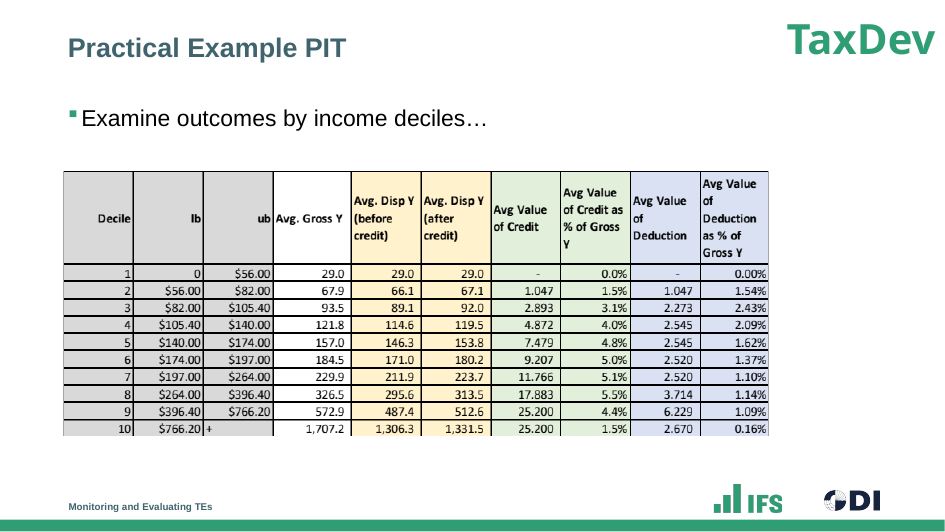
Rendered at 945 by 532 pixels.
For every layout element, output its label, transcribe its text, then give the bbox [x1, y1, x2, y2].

picture [824, 490, 880, 511]
footer Monitoring and Evaluating TEs [53, 492, 373, 521]
picture [63, 171, 769, 436]
list Examine outcomes by income deciles… [52, 95, 849, 172]
title Practical Example PIT [52, 26, 760, 71]
